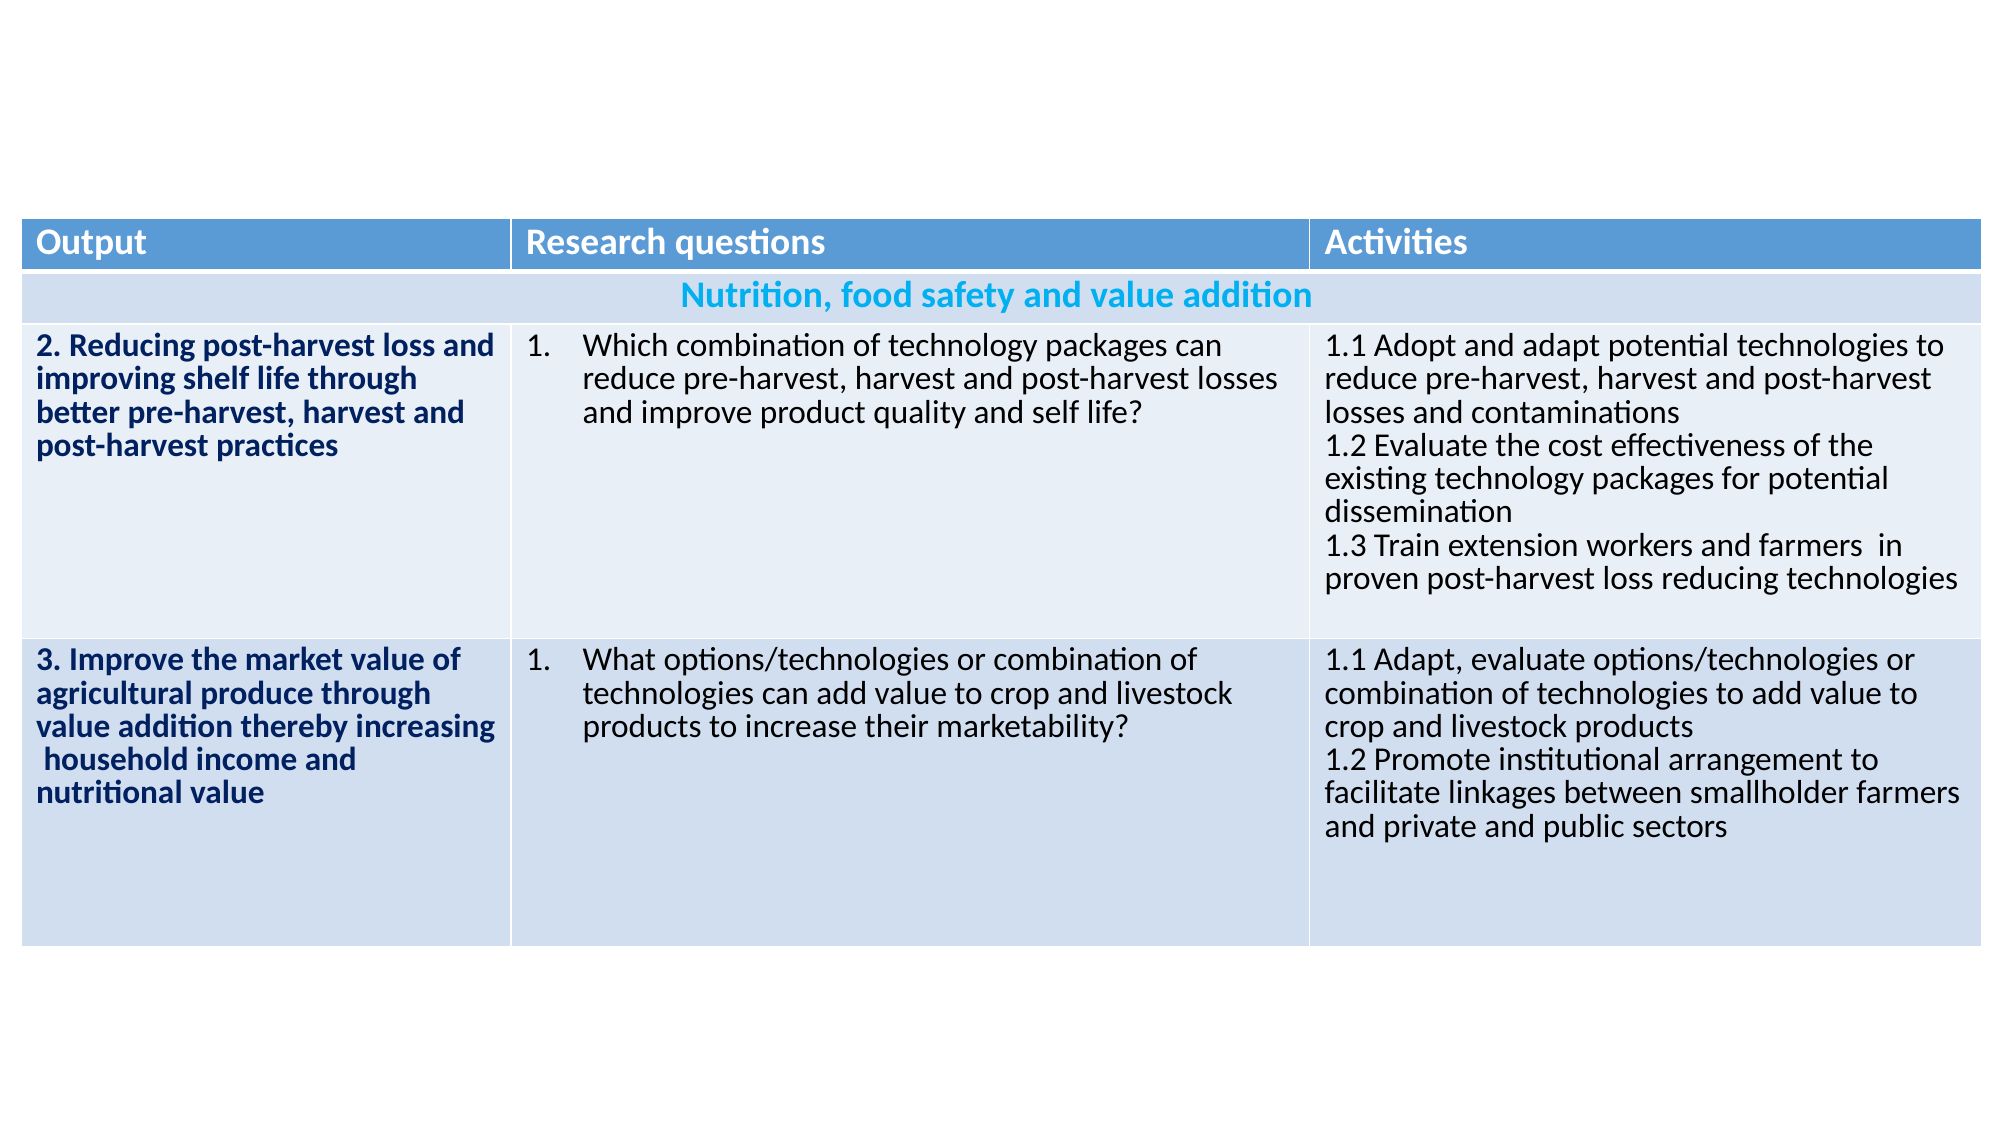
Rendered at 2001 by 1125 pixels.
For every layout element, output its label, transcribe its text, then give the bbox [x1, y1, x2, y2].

table_cell 2. Reducing post-harvest loss and improving shelf life through better pre-harvest, harvest and post-harvest practices [22, 325, 510, 638]
table_header Research questions [512, 219, 1309, 269]
table_cell 3. Improve the market value of agricultural produce through value addition thereby increasing household income and nutritional value [22, 639, 510, 946]
table_cell Nutrition, food safety and value addition [22, 274, 1981, 323]
table_cell Which combination of technology packages can reduce pre-harvest, harvest and post-harvest losses and improve product quality and self life? [512, 325, 1309, 638]
table_header Activities [1310, 219, 1981, 269]
table_cell 1.1 Adapt, evaluate options/technologies or combination of technologies to add value to crop and livestock products 1.2 Promote institutional arrangement to facilitate linkages between smallholder farmers and private and public sectors [1310, 639, 1981, 946]
table_cell 1.1 Adopt and adapt potential technologies to reduce pre-harvest, harvest and post-harvest losses and contaminations 1.2 Evaluate the cost effectiveness of the existing technology packages for potential dissemination 1.3 Train extension workers and farmers in proven post-harvest loss reducing technologies [1310, 325, 1981, 638]
table_cell What options/technologies or combination of technologies can add value to crop and livestock products to increase their marketability? [512, 639, 1309, 946]
table_header Output [22, 219, 510, 269]
